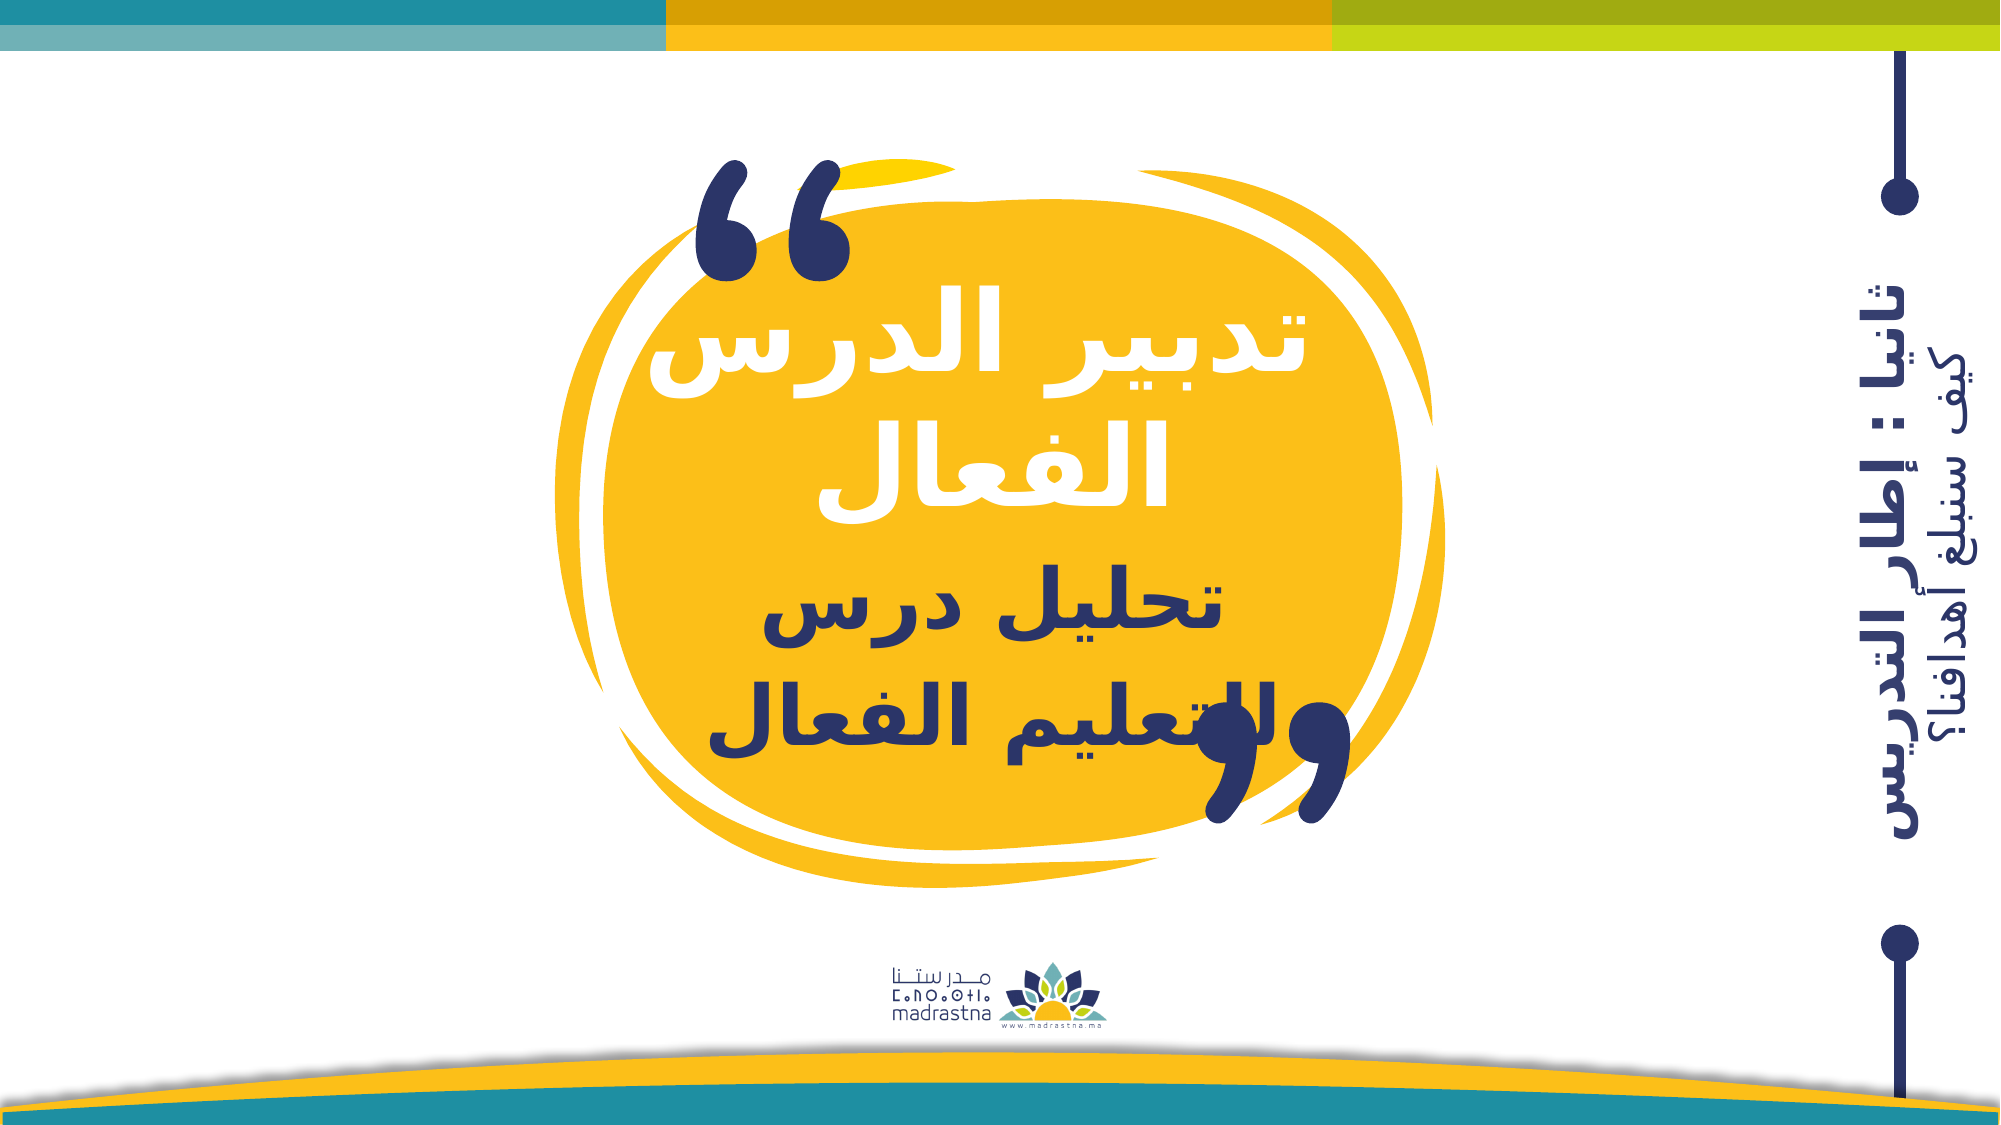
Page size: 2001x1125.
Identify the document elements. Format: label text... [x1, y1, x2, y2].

picture [893, 962, 1107, 1028]
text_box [1881, 925, 1918, 1052]
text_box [554, 159, 1446, 888]
text_box ثانيا : إطار التدريس كيف سنبلغ أهدافنا؟ [1833, 120, 1989, 1005]
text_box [0, 1052, 2000, 1125]
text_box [0, 0, 2000, 52]
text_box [1881, 52, 1918, 215]
